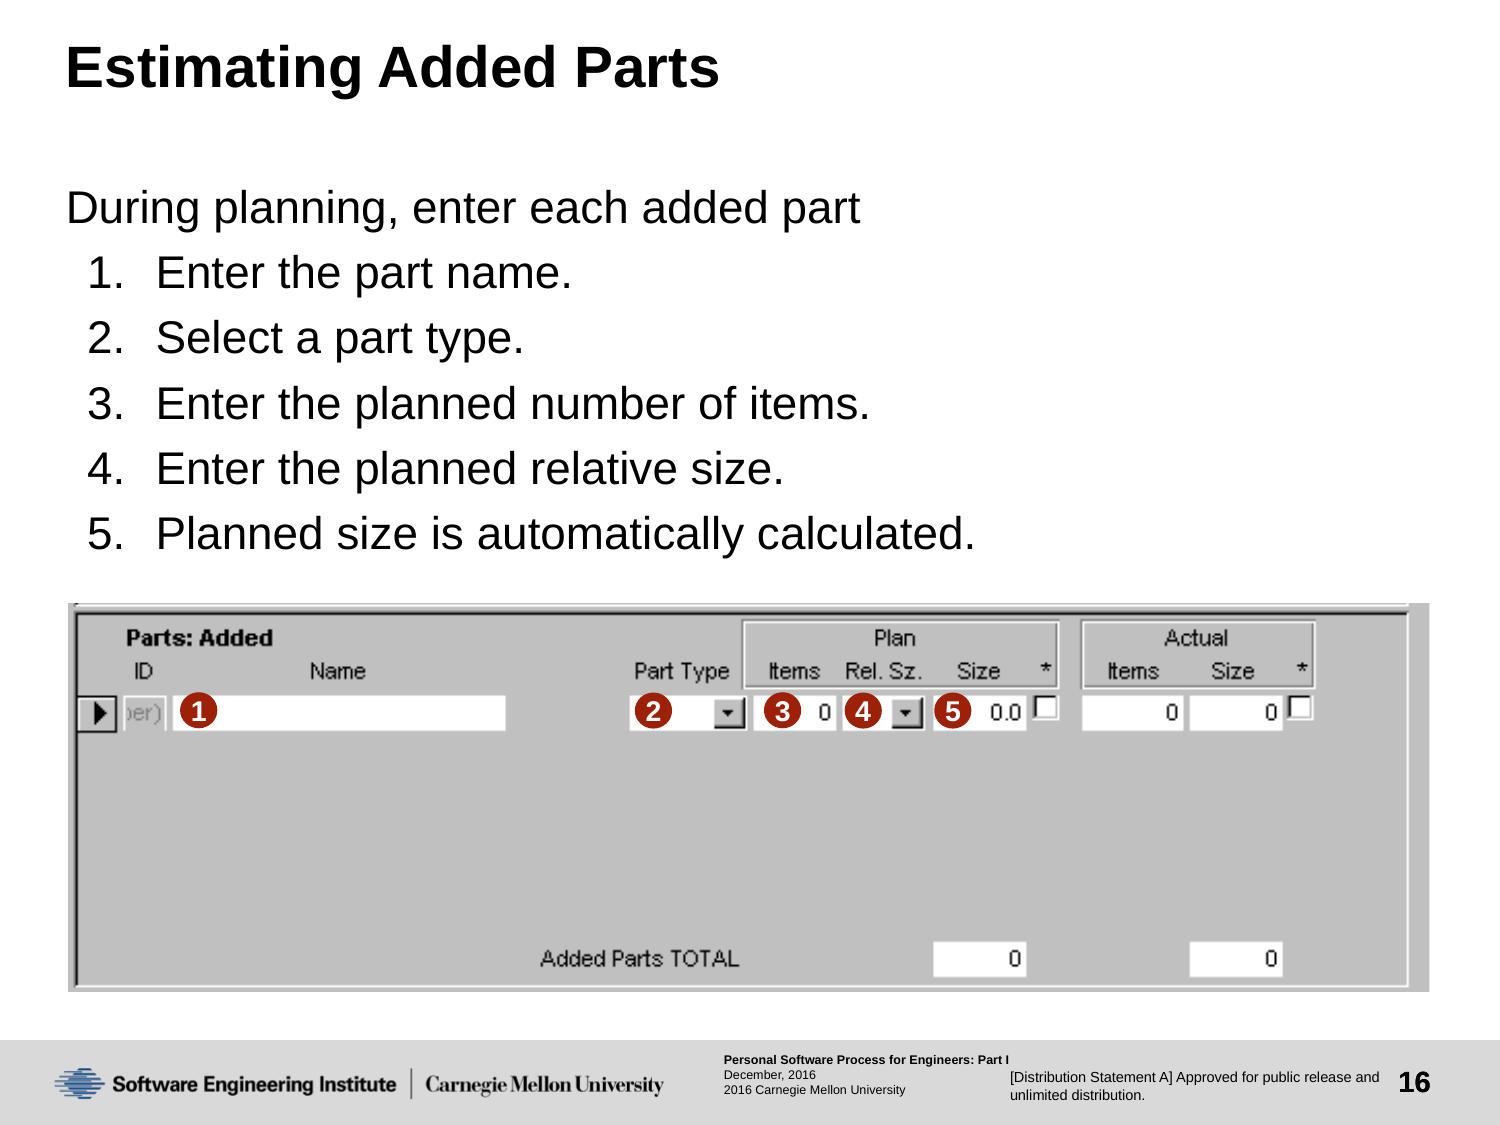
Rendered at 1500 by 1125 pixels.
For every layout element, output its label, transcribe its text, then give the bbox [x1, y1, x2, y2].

picture [68, 603, 1430, 991]
picture [46, 1061, 673, 1104]
title Estimating Added Parts [65, 37, 1313, 148]
list During planning, enter each added part Enter the part name. Select a part type. Enter the planned number of items. Enter the planned relative size. Planned size is automatically calculated. [65, 177, 1431, 1000]
